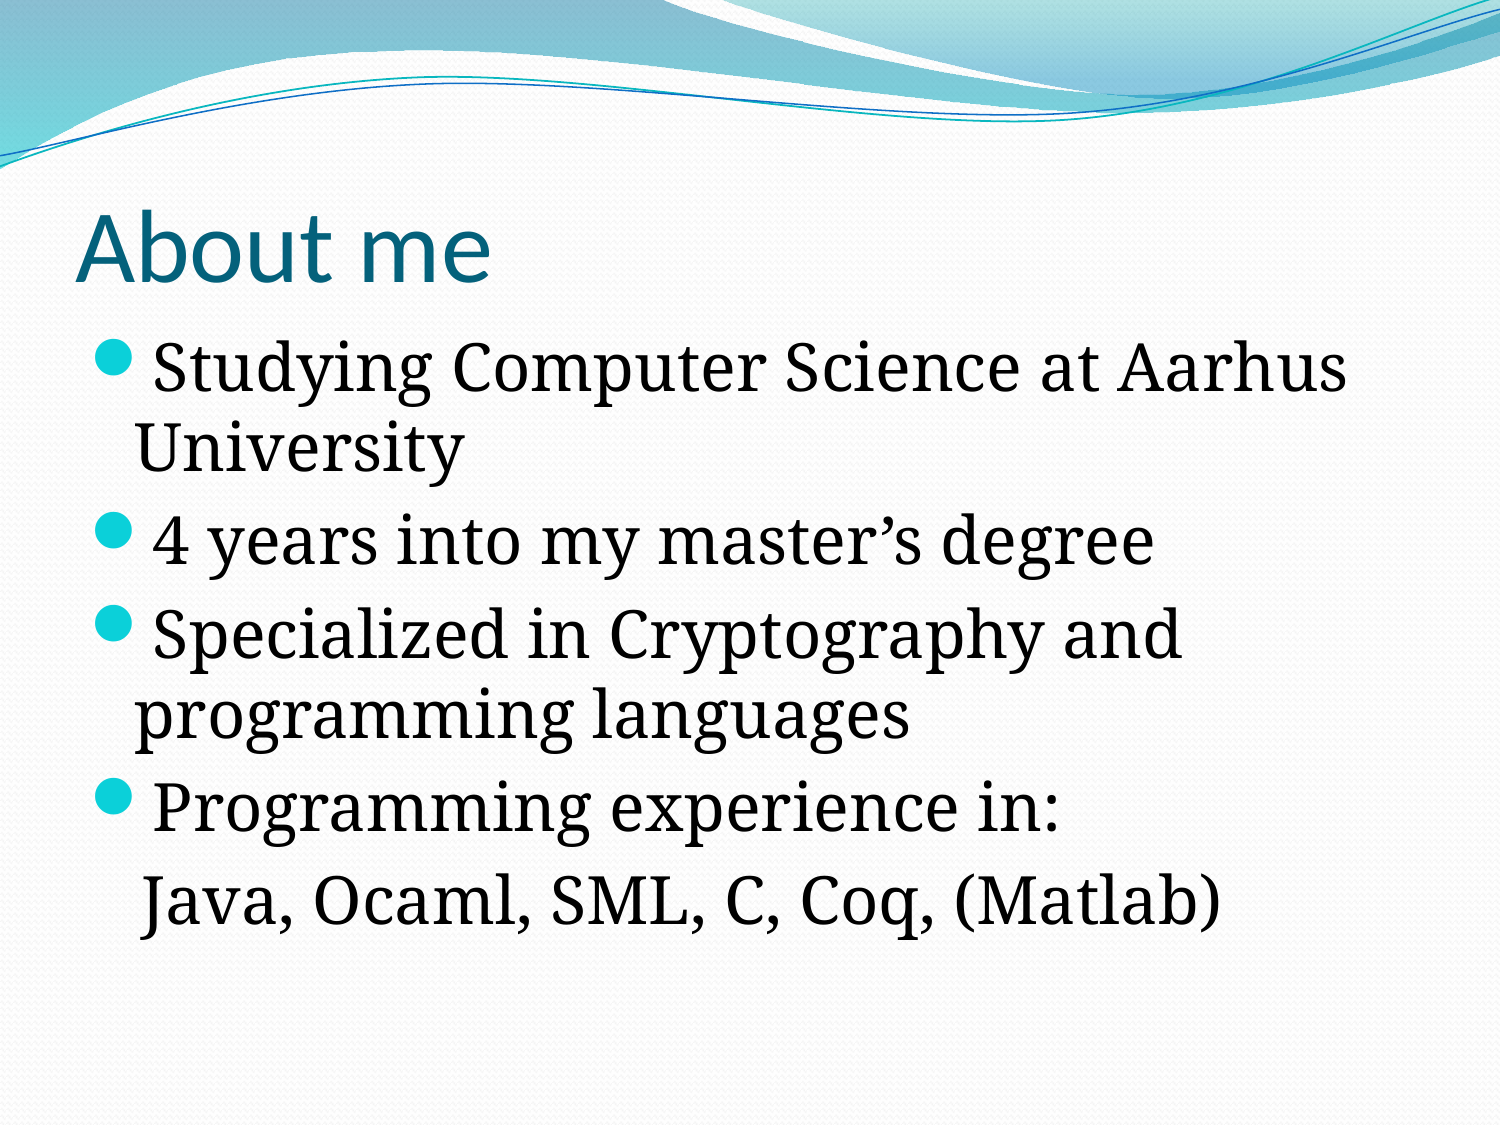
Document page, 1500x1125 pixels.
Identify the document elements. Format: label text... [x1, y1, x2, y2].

title About me [75, 115, 1425, 303]
list Studying Computer Science at Aarhus University 4 years into my master’s degree Specialized in Cryptography and programming languages Programming experience in: Java, Ocaml, SML, C, Coq, (Matlab) [75, 317, 1412, 1038]
